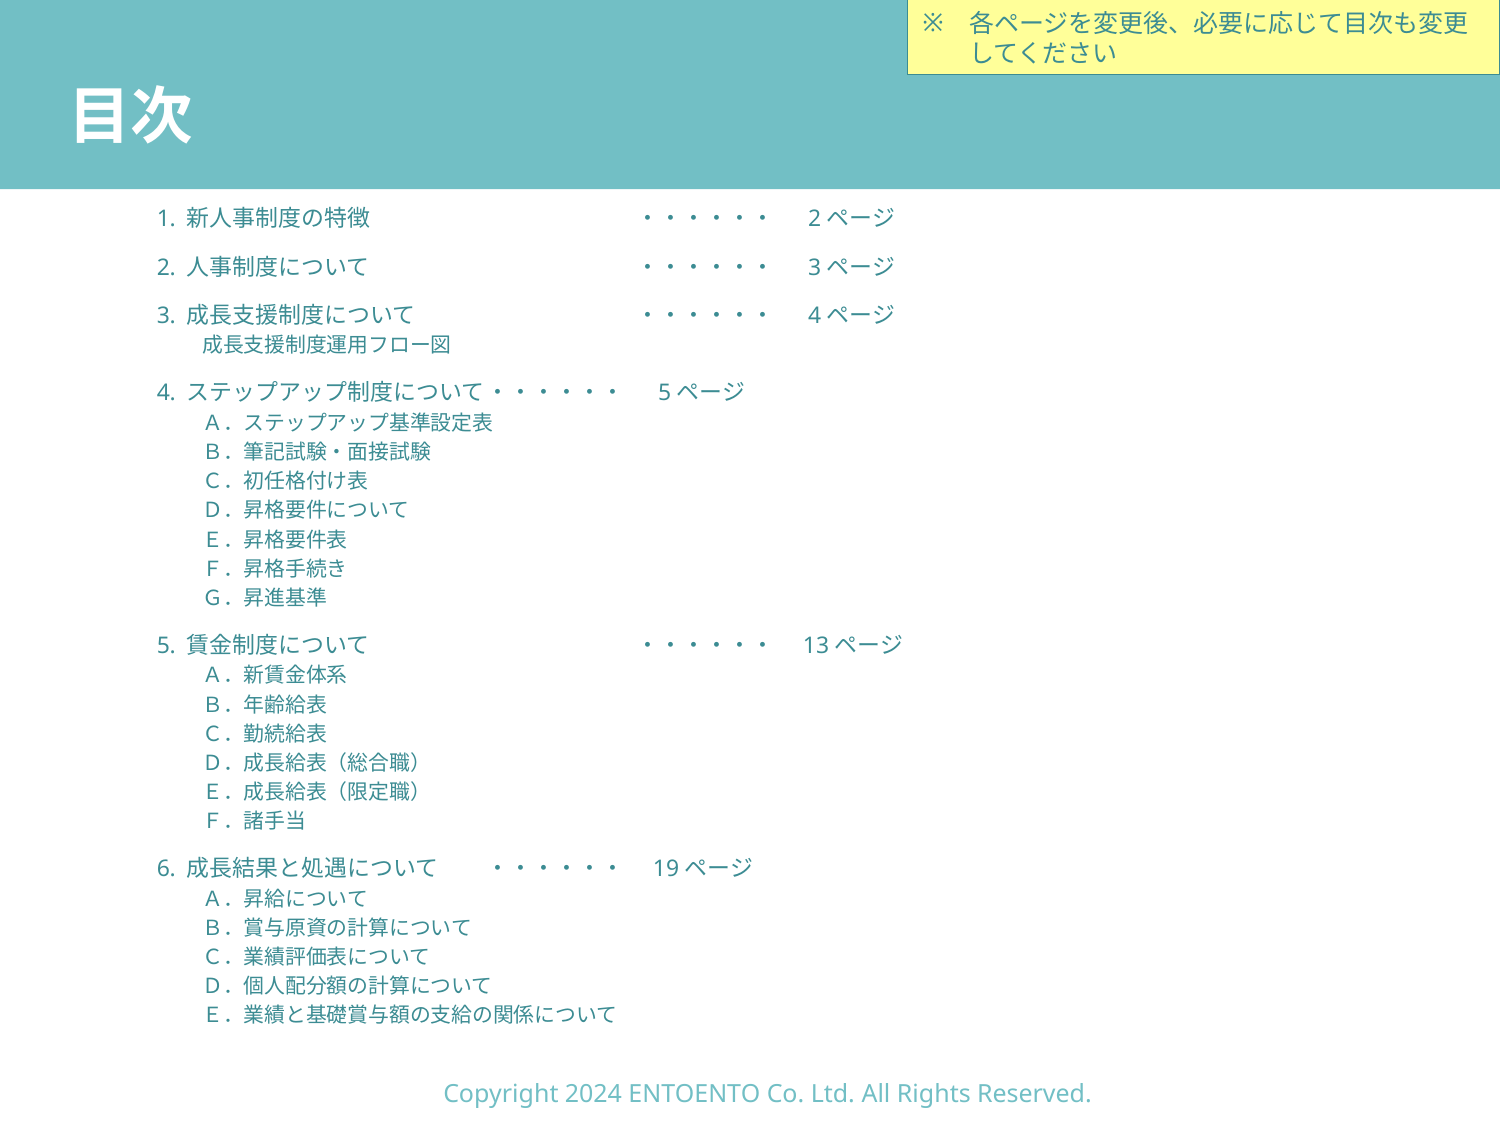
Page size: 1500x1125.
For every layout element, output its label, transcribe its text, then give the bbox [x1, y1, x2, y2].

footer Copyright 2024 ENTOENTO Co. Ltd. All Rights Reserved. [206, 1070, 1331, 1121]
list 新人事制度の特徴 ・・・・・・ 2ページ 人事制度について ・・・・・・ 3ページ 成長支援制度について ・・・・・・ 4ページ 成長支援制度運用フロー図 ステップアップ制度について ・・・・・・ 5ページ Ａ．ステップアップ基準設定表 Ｂ．筆記試験・面接試験 Ｃ．初任格付け表 Ｄ．昇格要件について Ｅ．昇格要件表 Ｆ．昇格手続き Ｇ．昇進基準 賃金制度について ・・・・・・ 13ページ Ａ．新賃金体系 Ｂ．年齢給表 Ｃ．勤続給表 Ｄ．成長給表（総合職） Ｅ．成長給表（限定職） Ｆ．諸手当 成長結果と処遇について ・・・・・・ 19ページ Ａ．昇給について Ｂ．賞与原資の計算について Ｃ．業績評価表について Ｄ．個人配分額の計算について Ｅ．業績と基礎賞与額の支給の関係について [112, 196, 1388, 1075]
title 目次 [53, 42, 1388, 185]
text_box 各ページを変更後、必要に応じて目次も変更してください [907, 0, 1500, 75]
